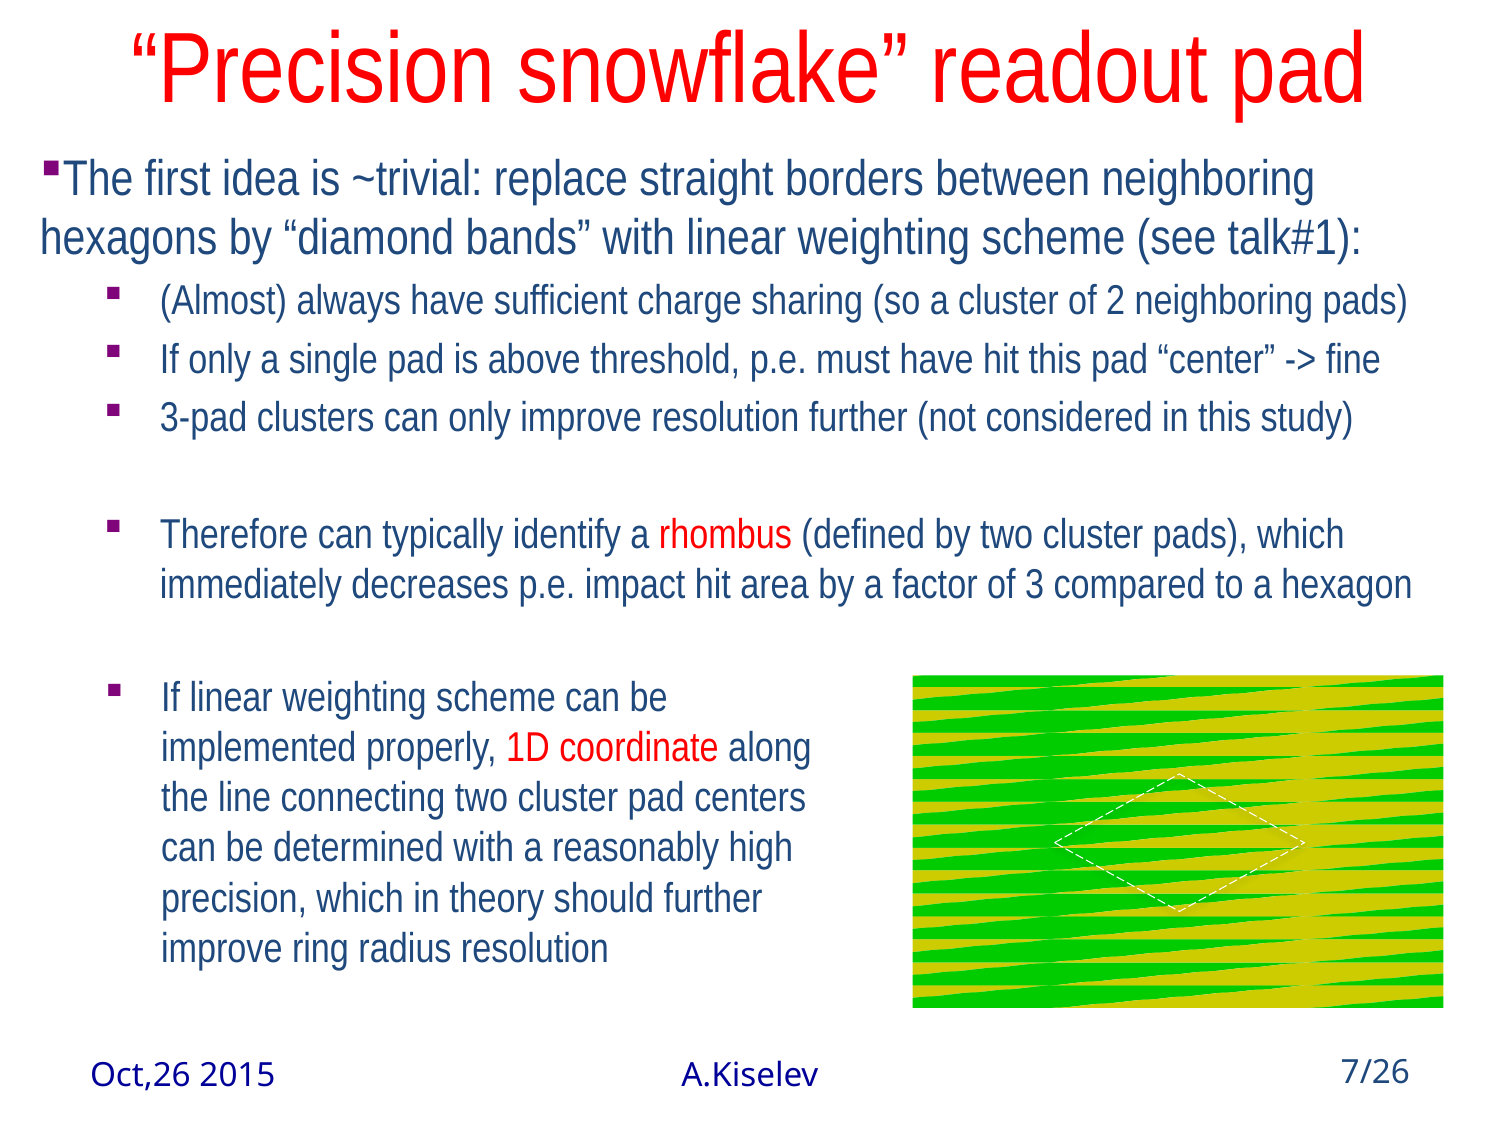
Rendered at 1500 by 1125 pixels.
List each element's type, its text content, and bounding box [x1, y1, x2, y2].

title “Precision snowflake” readout pad [0, 0, 1500, 125]
text_box The first idea is ~trivial: replace straight borders between neighboring hexagons by “diamond bands” with linear weighting scheme (see talk#1): (Almost) always have sufficient charge sharing (so a cluster of 2 neighboring pads) If only a single pad is above threshold, p.e. must have hit this pad “center” -> fine 3-pad clusters can only improve resolution further (not considered in this study) Therefore can typically identify a rhombus (defined by two cluster pads), which immediately decreases p.e. impact hit area by a factor of 3 compared to a hexagon [24, 137, 1475, 650]
picture [912, 674, 1458, 1009]
text_box If linear weighting scheme can be implemented properly, 1D coordinate along the line connecting two cluster pad centers can be determined with a reasonably high precision, which in theory should further improve ring radius resolution [49, 662, 830, 1050]
slide_number 7/26 [1074, 1042, 1425, 1103]
footer A.Kiselev [512, 1042, 988, 1103]
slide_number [75, 1050, 425, 1103]
